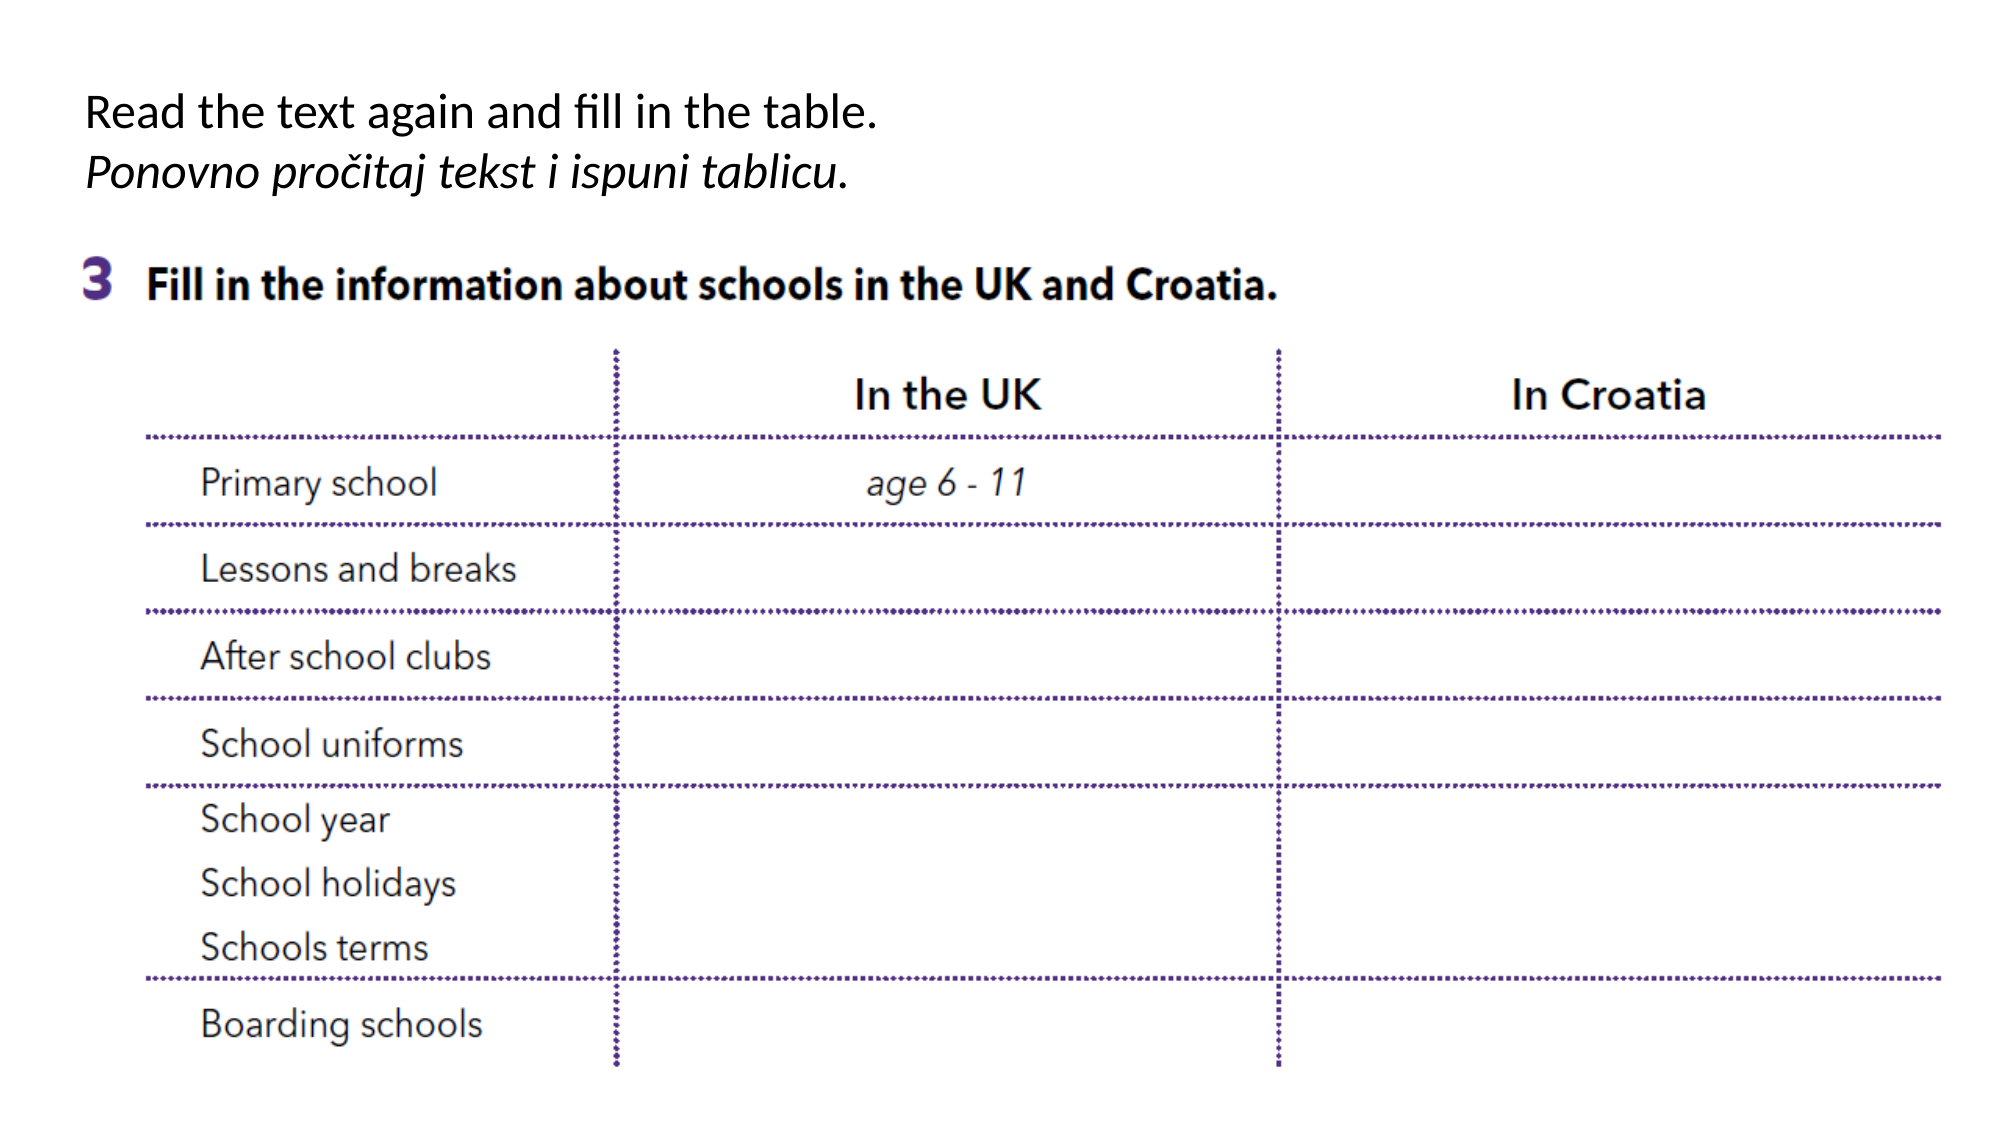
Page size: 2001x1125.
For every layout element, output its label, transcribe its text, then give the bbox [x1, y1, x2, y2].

picture [40, 244, 1960, 1078]
text_box Read the text again and fill in the table. Ponovno pročitaj tekst i ispuni tablicu. [70, 71, 1163, 206]
